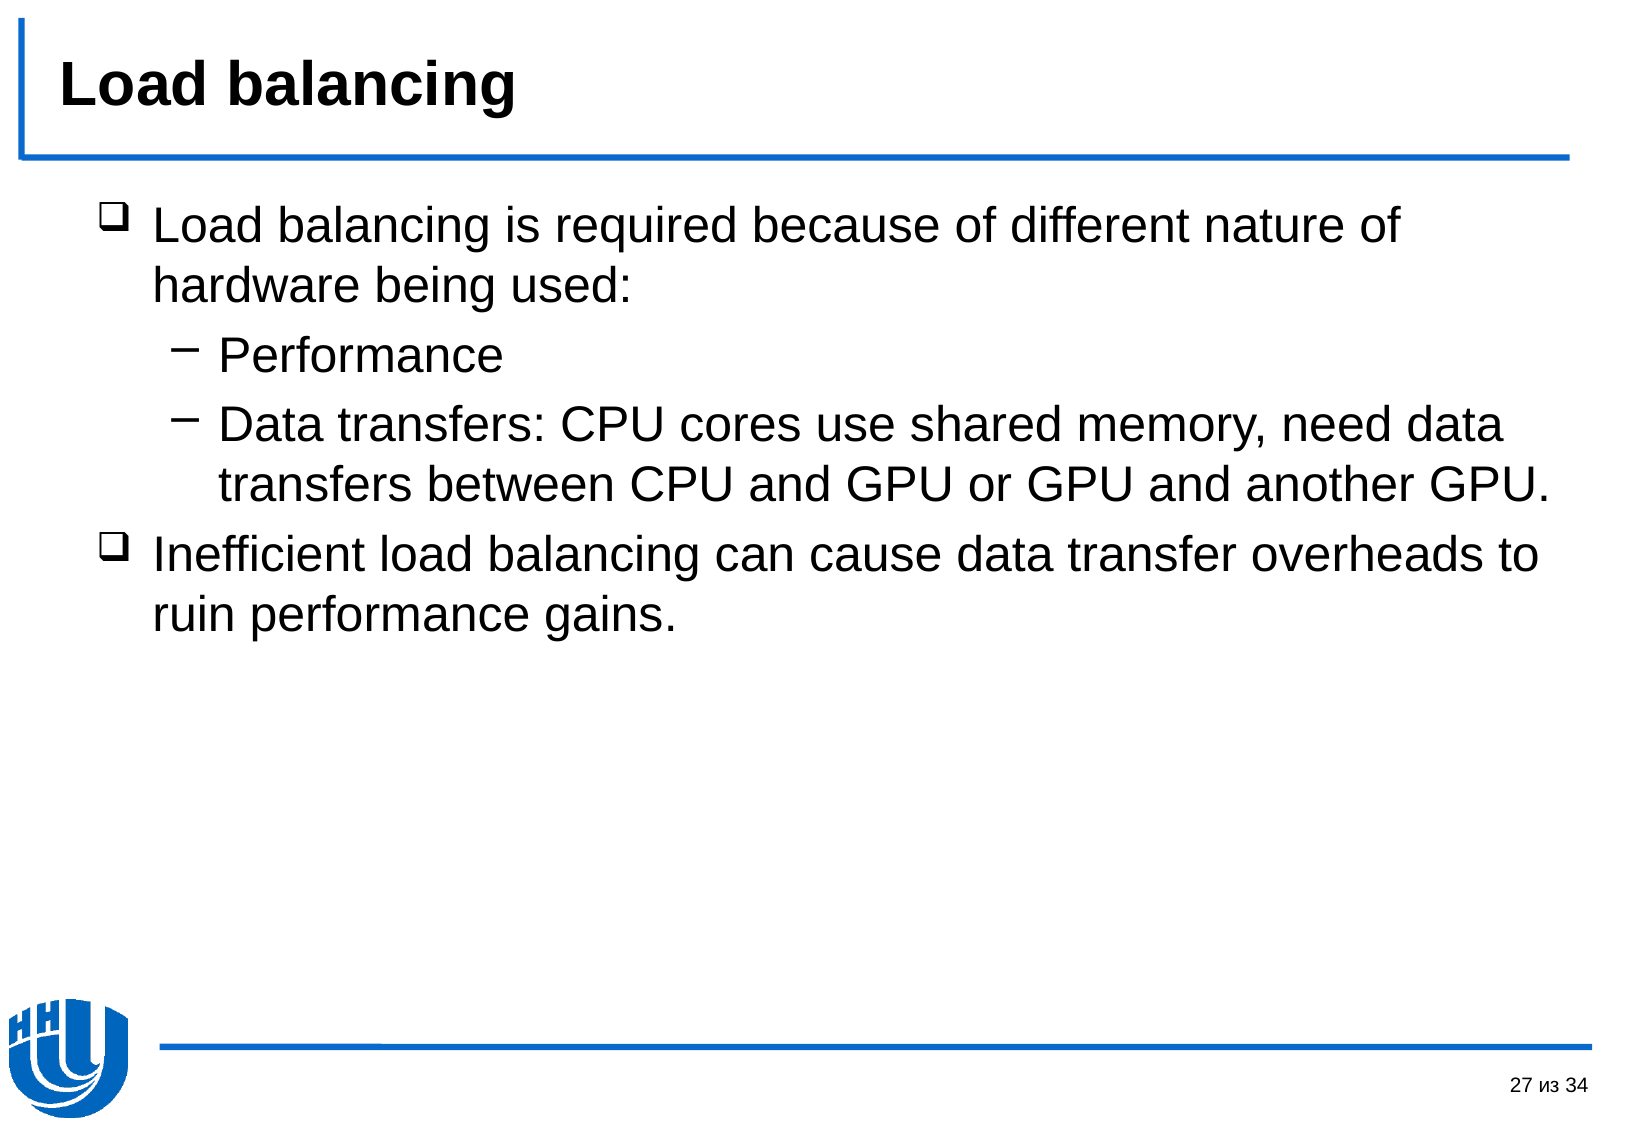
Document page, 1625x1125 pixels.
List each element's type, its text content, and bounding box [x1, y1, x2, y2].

title Load balancing [44, 34, 1535, 127]
picture [9, 999, 128, 1118]
slide_number 27 [1449, 1051, 1604, 1125]
list Load balancing is required because of different nature of hardware being used: Performance Data transfers: CPU cores use shared memory, need data transfers between CPU and GPU or GPU and another GPU. Inefficient load balancing can cause data transfer overheads to ruin performance gains. [81, 184, 1580, 1000]
